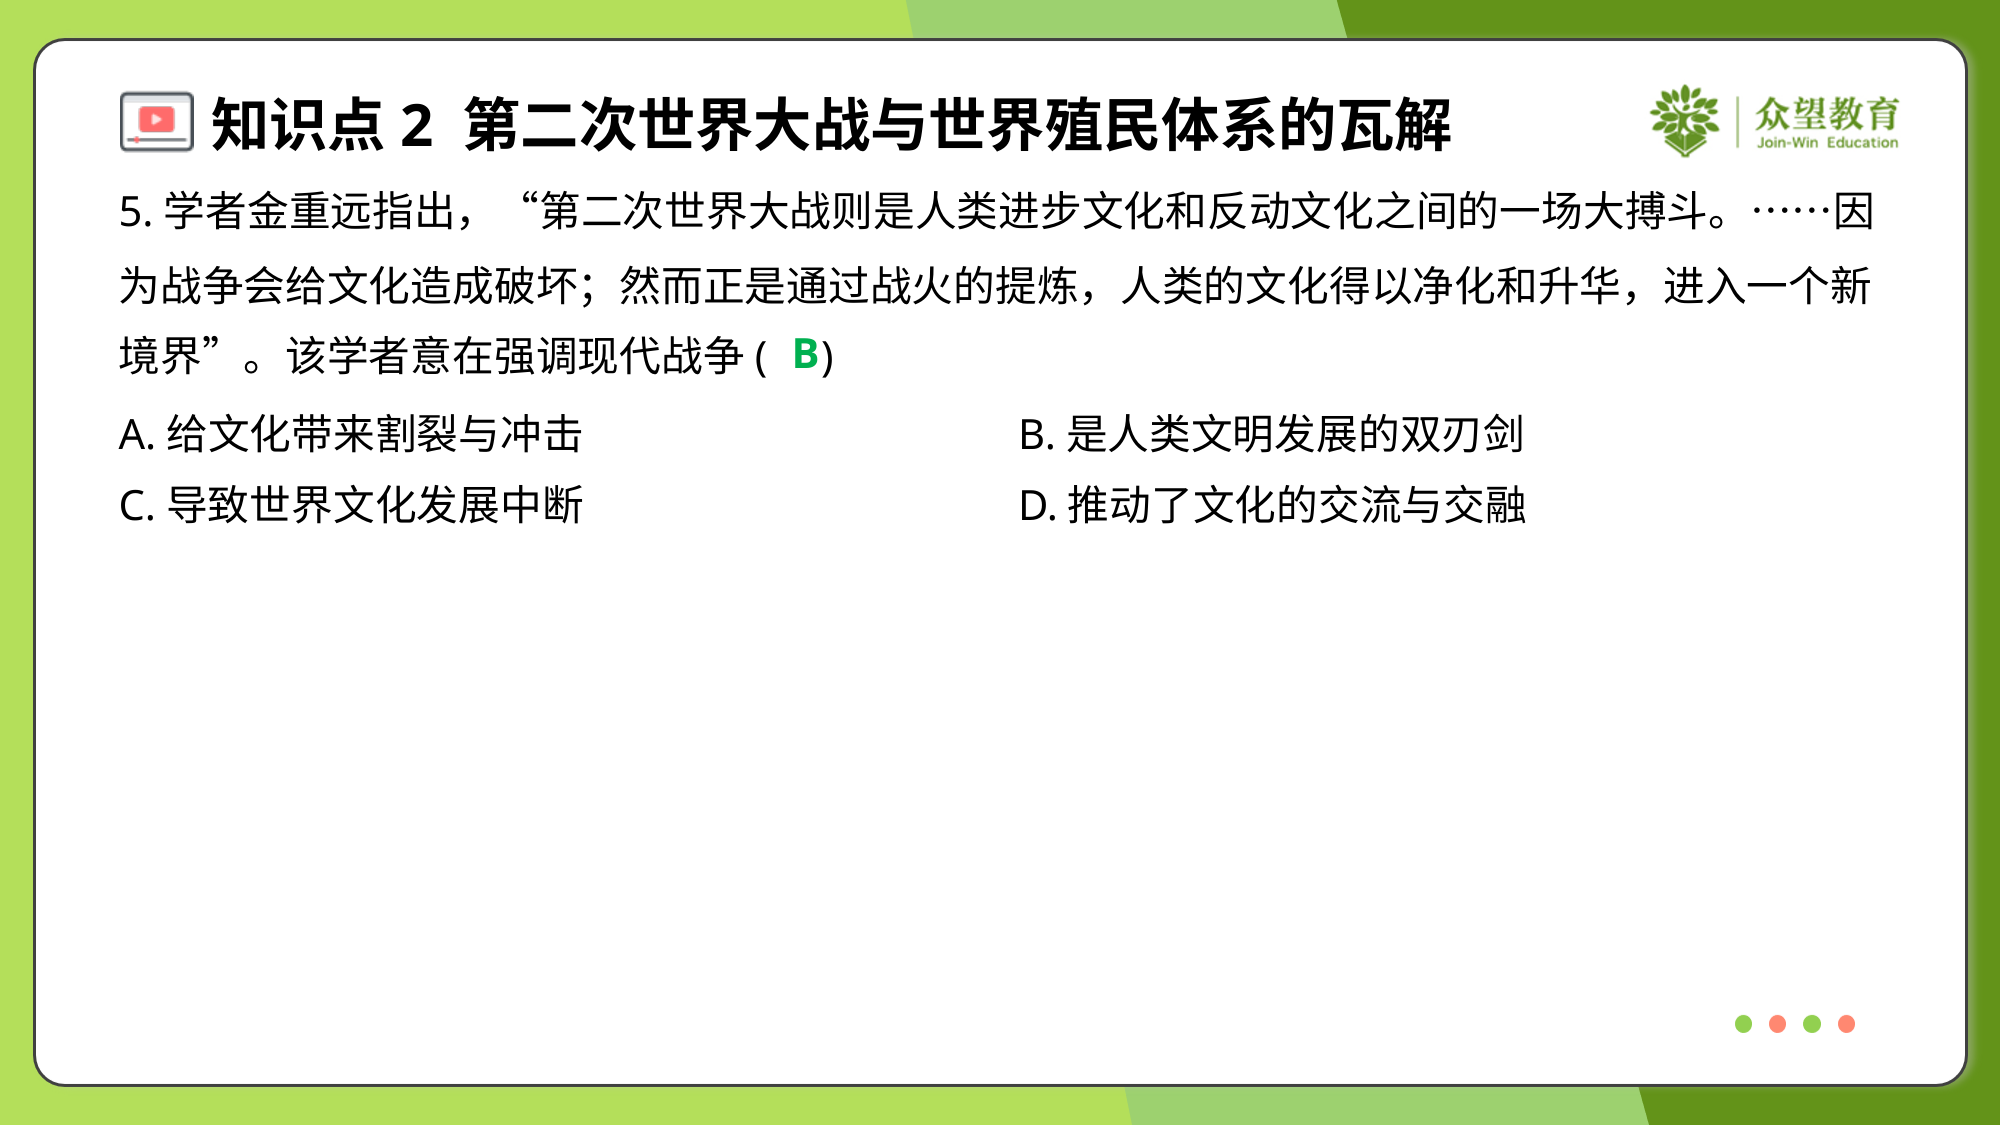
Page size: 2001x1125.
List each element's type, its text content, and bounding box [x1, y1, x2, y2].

text_box 5.学者金重远指出，“第二次世界大战则是人类进步文化和反动文化之间的一场大搏斗。……因 为战争会给文化造成破坏；然而正是通过战火的提炼，人类的文化得以净化和升华，进入一个新 境界”。该学者意在强调现代战争( ) [118, 159, 1883, 373]
picture [0, 0, 2000, 1125]
text_box B [776, 306, 835, 371]
text_box A.给文化带来割裂与冲击 B.是人类文明发展的双刃剑 C.导致世界文化发展中断 D.推动了文化的交流与交融 [118, 382, 1883, 522]
